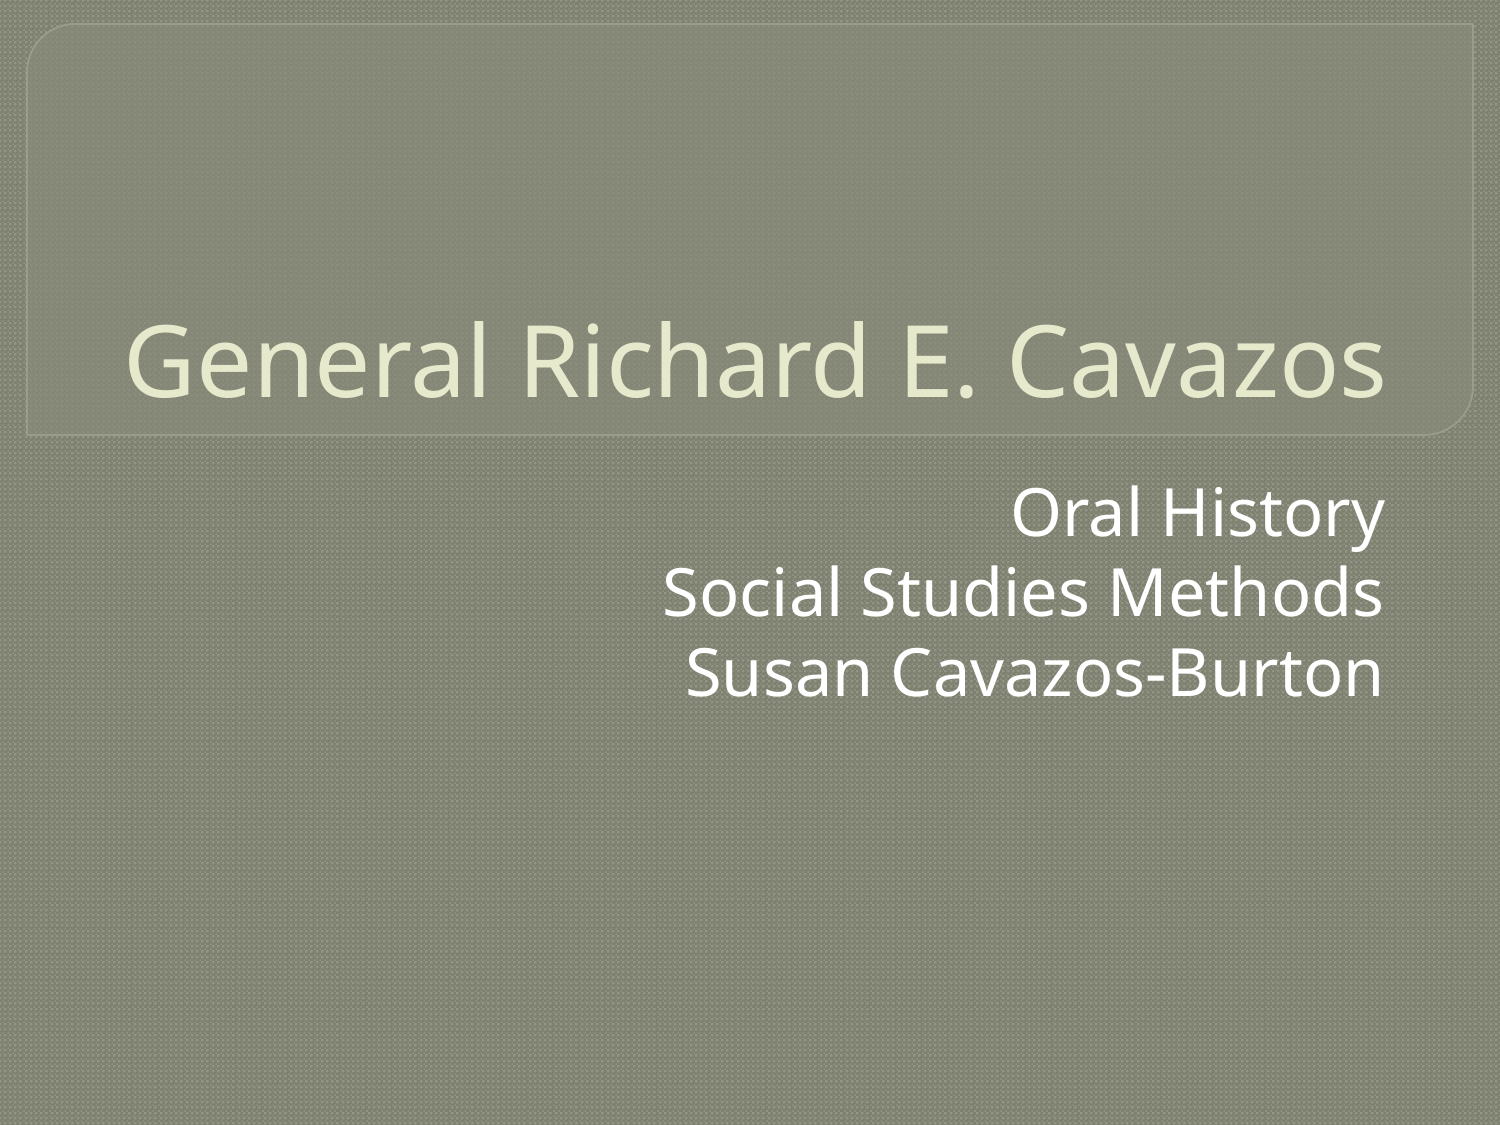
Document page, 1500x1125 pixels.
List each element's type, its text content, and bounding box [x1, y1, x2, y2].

subtitle Oral History Social Studies Methods Susan Cavazos-Burton [350, 462, 1427, 750]
title General Richard E. Cavazos [76, 62, 1427, 425]
